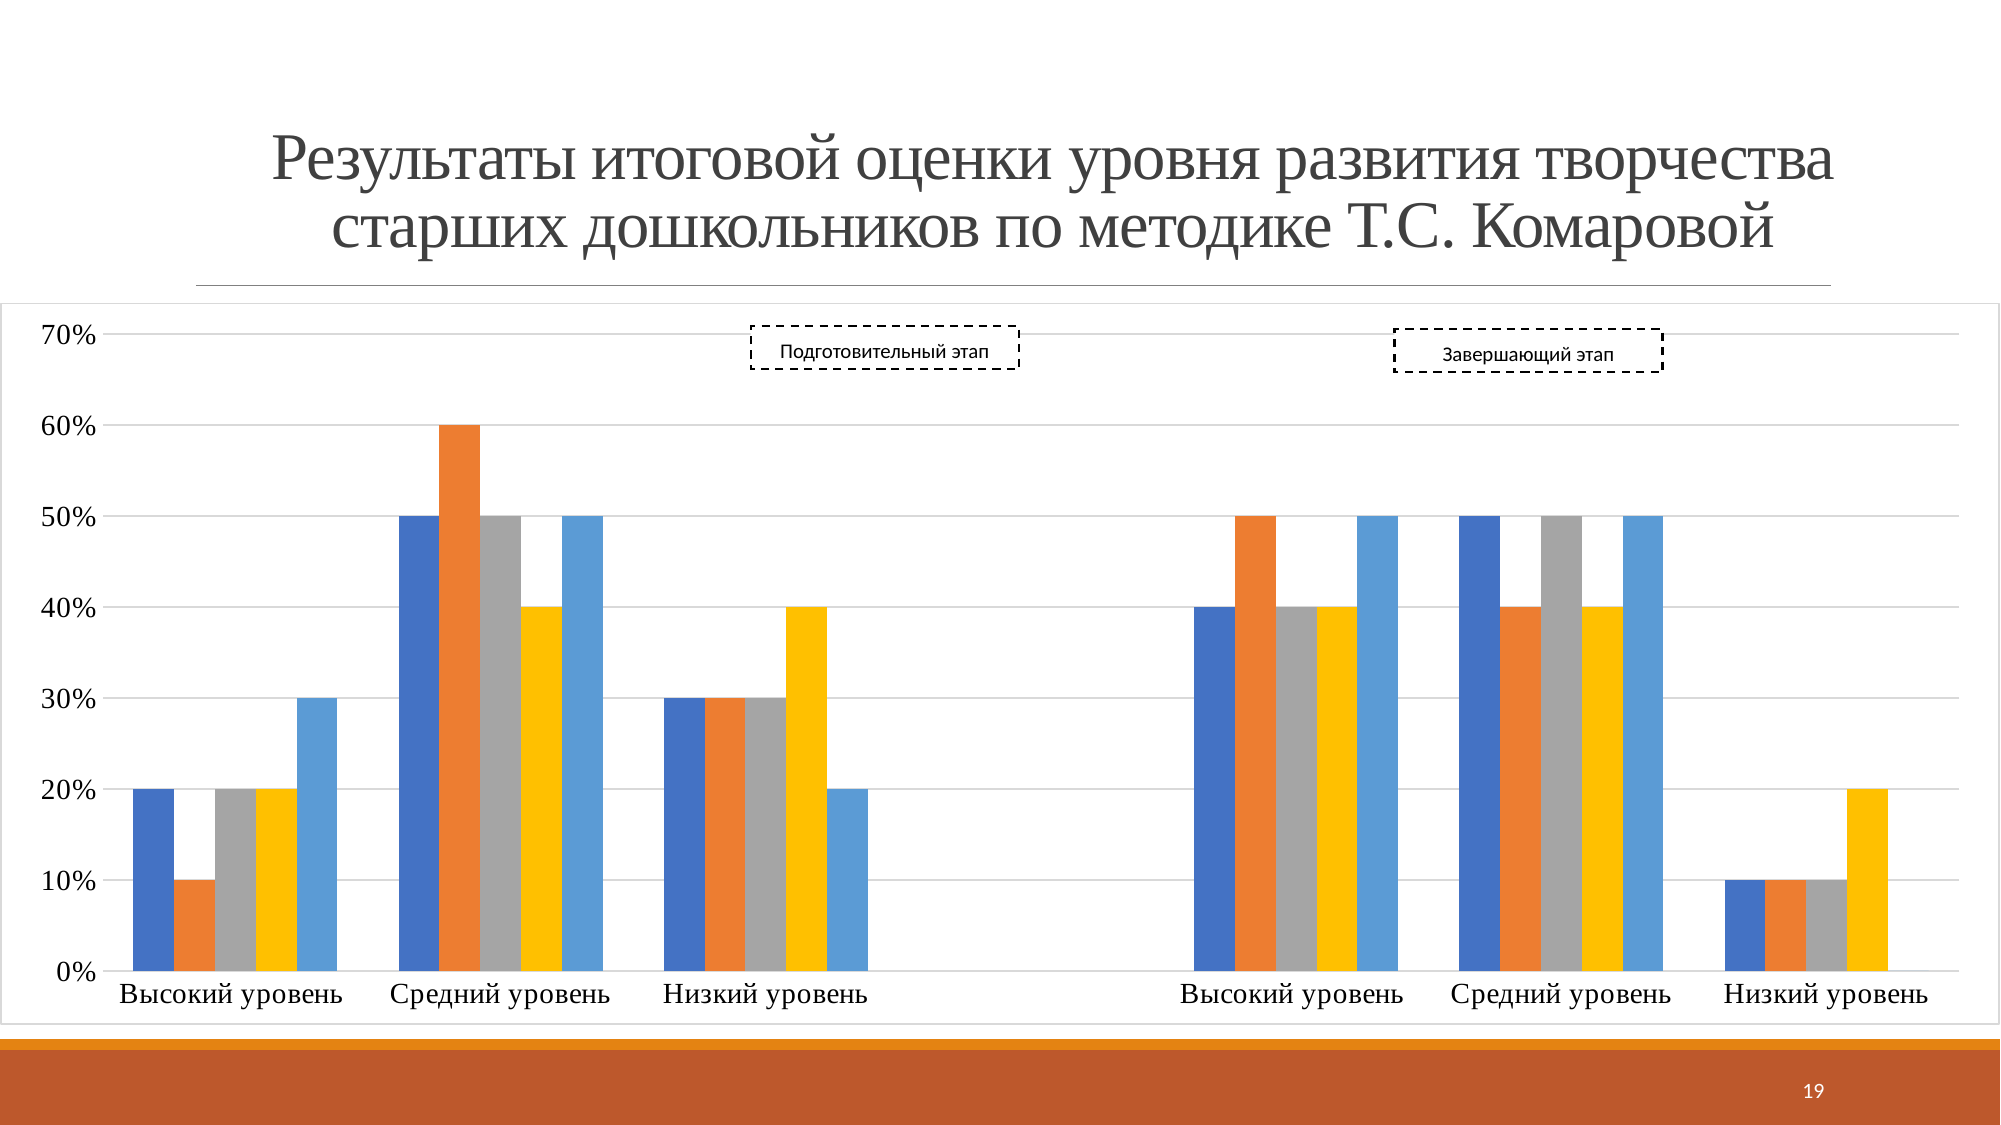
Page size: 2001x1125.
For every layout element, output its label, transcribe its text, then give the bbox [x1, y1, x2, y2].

slide_number 19 [1624, 1059, 1840, 1120]
chart [0, 302, 2000, 1026]
title Результаты итоговой оценки уровня развития творчества старших дошкольников по методике Т.С. Комаровой [173, 30, 1934, 269]
